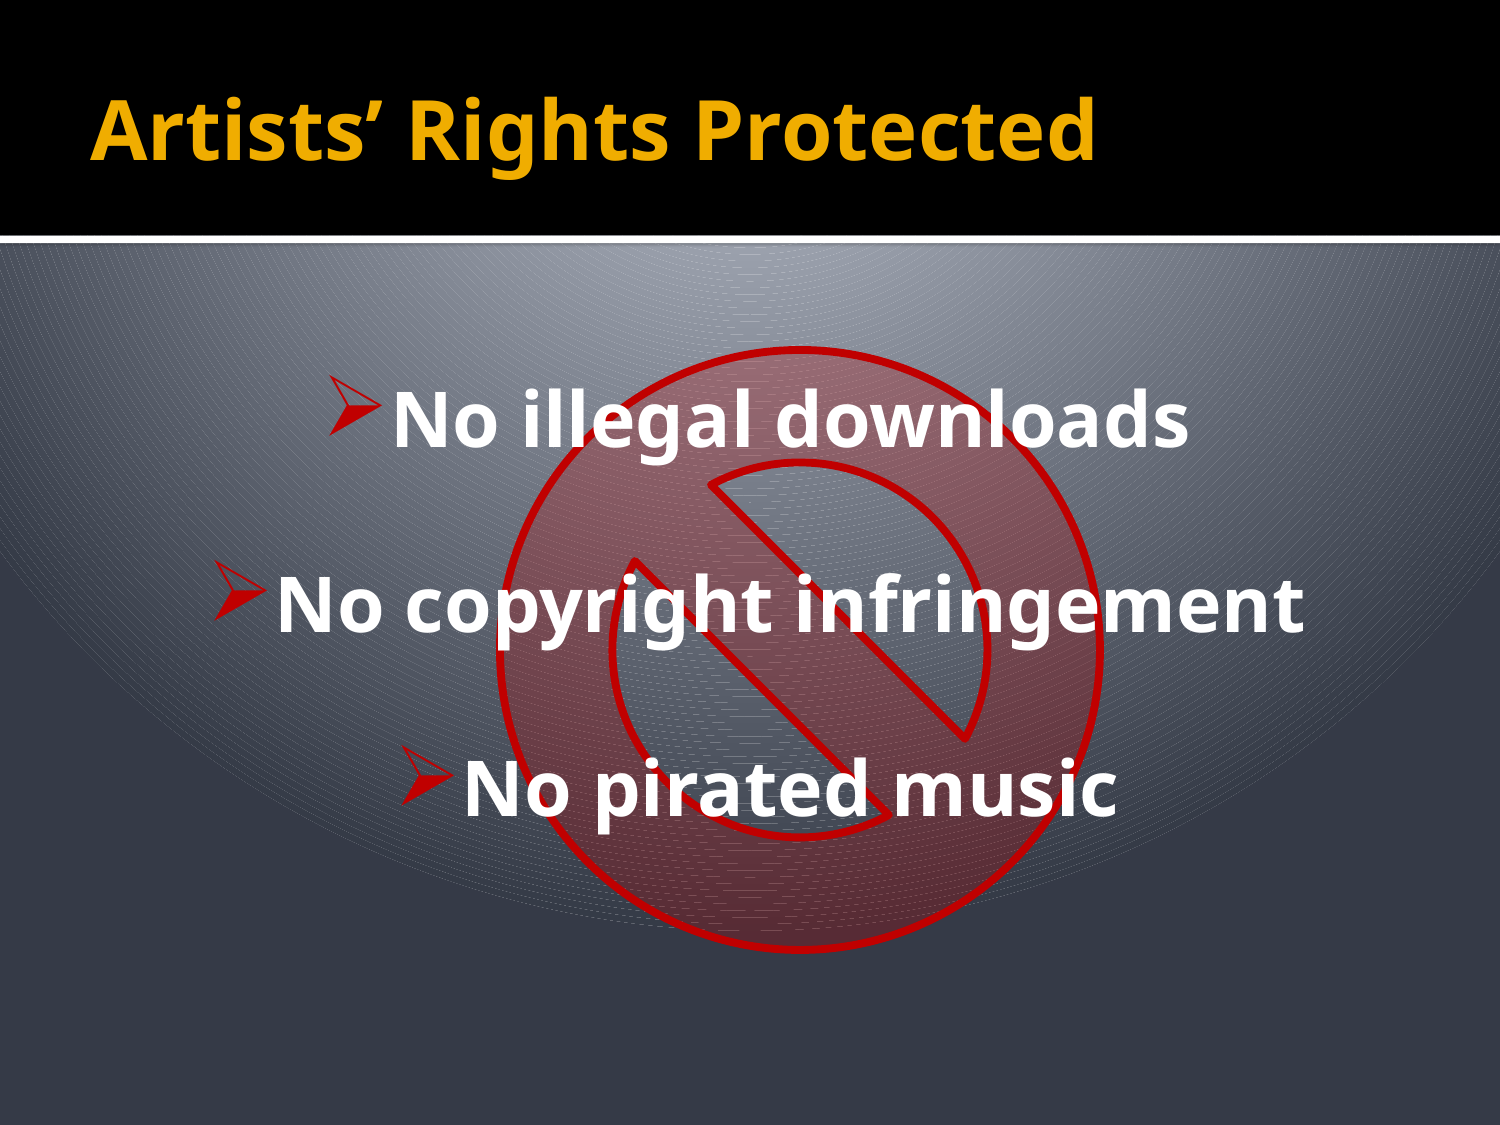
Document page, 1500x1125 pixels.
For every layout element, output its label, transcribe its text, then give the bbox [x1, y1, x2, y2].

list No illegal downloads No copyright infringement No pirated music [75, 275, 1425, 999]
title Artists’ Rights Protected [75, 24, 1425, 231]
